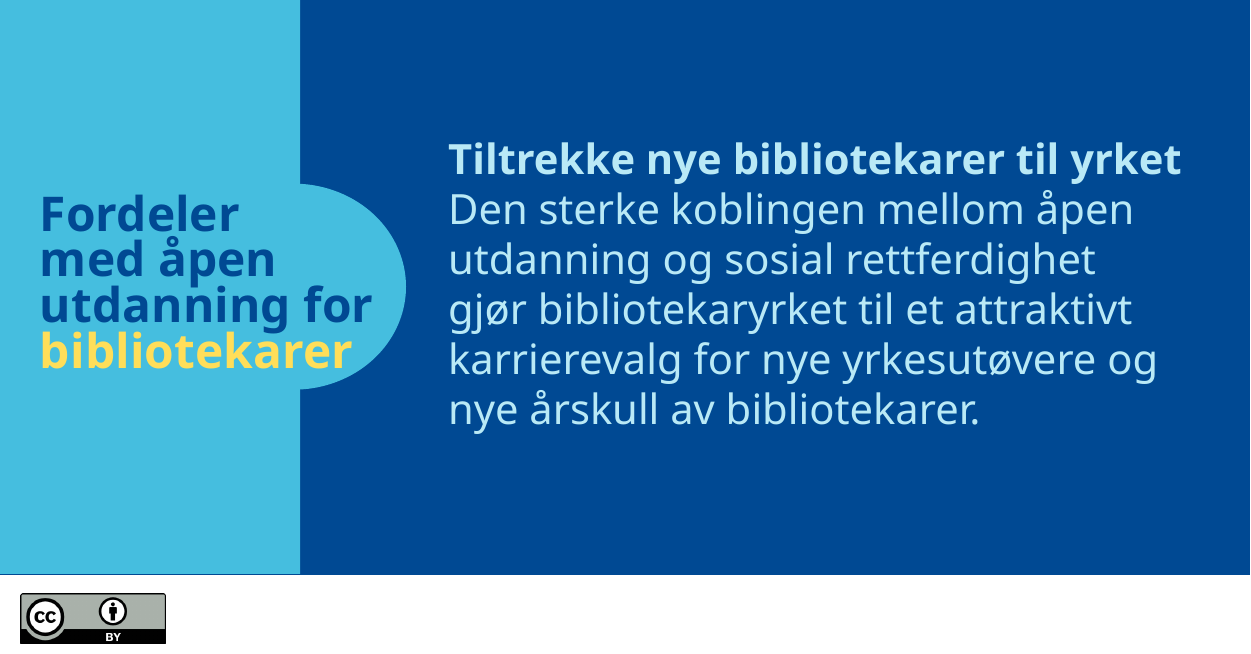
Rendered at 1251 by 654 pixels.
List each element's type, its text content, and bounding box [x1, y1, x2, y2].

text_box Tiltrekke nye bibliotekarer til yrket Den sterke koblingen mellom åpen utdanning og sosial rettferdighet gjør bibliotekaryrket til et attraktivt karrierevalg for nye yrkesutøvere og nye årskull av bibliotekarer. [435, 120, 1198, 445]
picture [20, 592, 166, 645]
text_box [0, 582, 1250, 654]
text_box [0, 0, 301, 574]
text_box Fordeler med åpen utdanning for bibliotekarer [24, 179, 420, 393]
